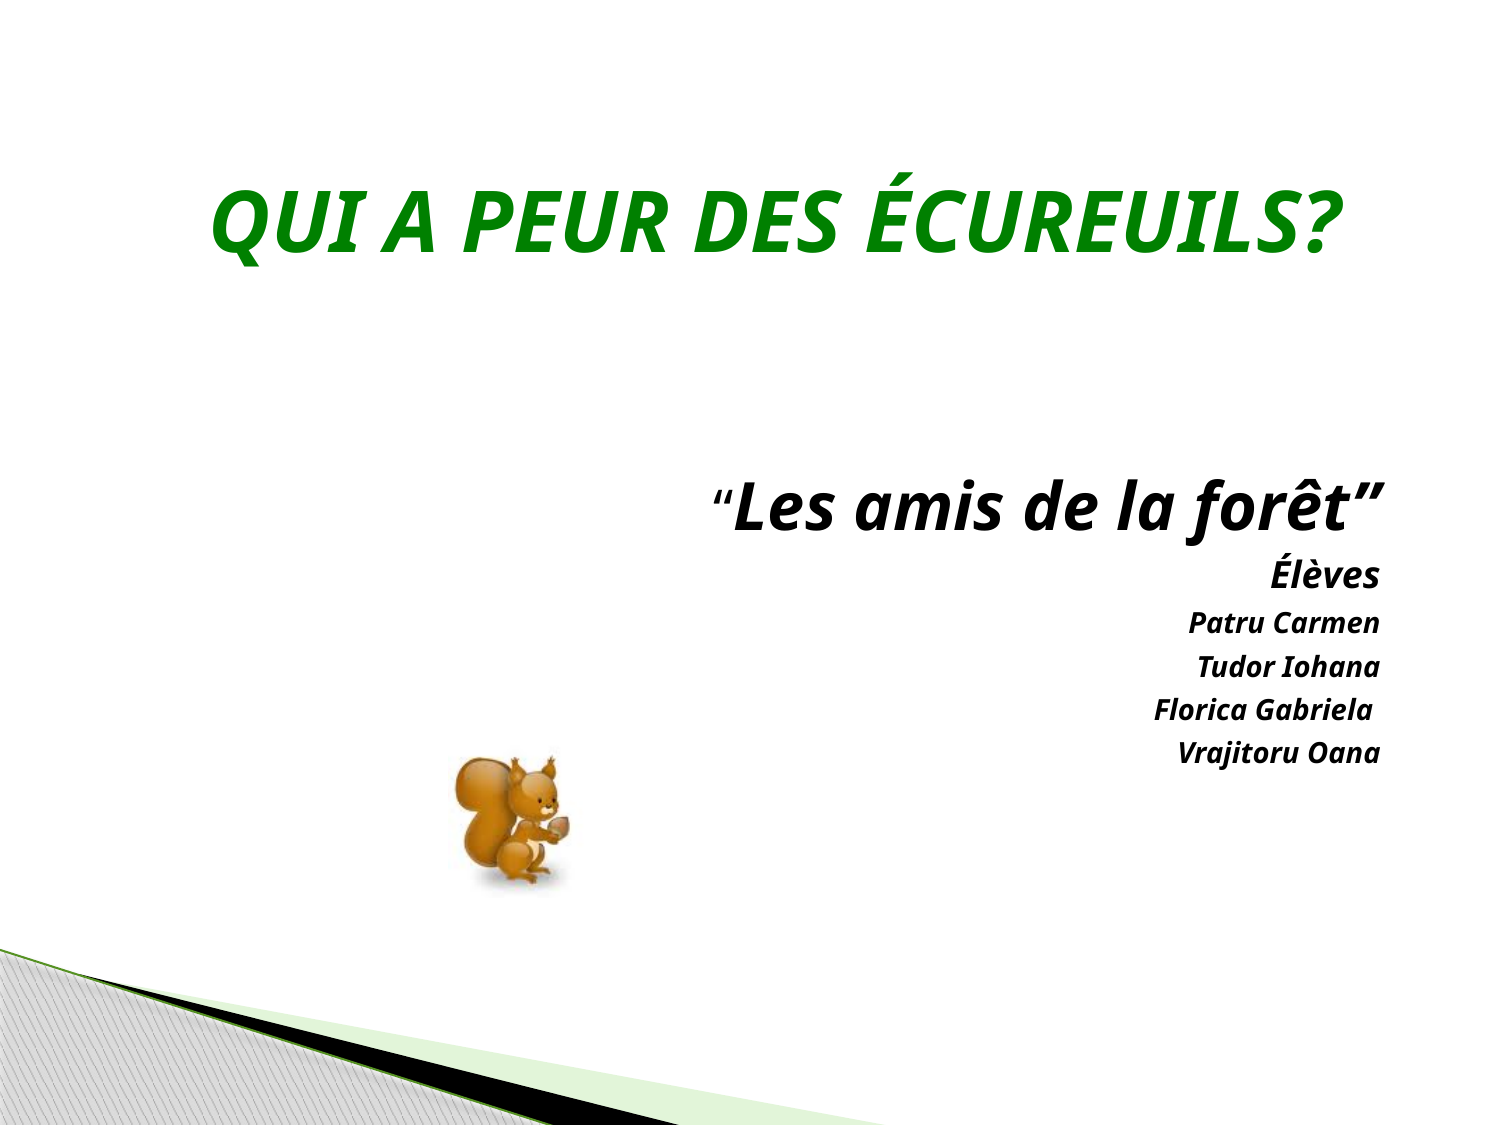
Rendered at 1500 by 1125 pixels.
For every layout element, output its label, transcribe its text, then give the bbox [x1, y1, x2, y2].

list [448, 735, 612, 899]
list “Les amis de la forêt” Élèves Patru Carmen Tudor Iohana Florica Gabriela Vrajitoru Oana [137, 387, 1396, 999]
title QUI A PEUR DES ÉCUREUILS? [125, 125, 1425, 313]
